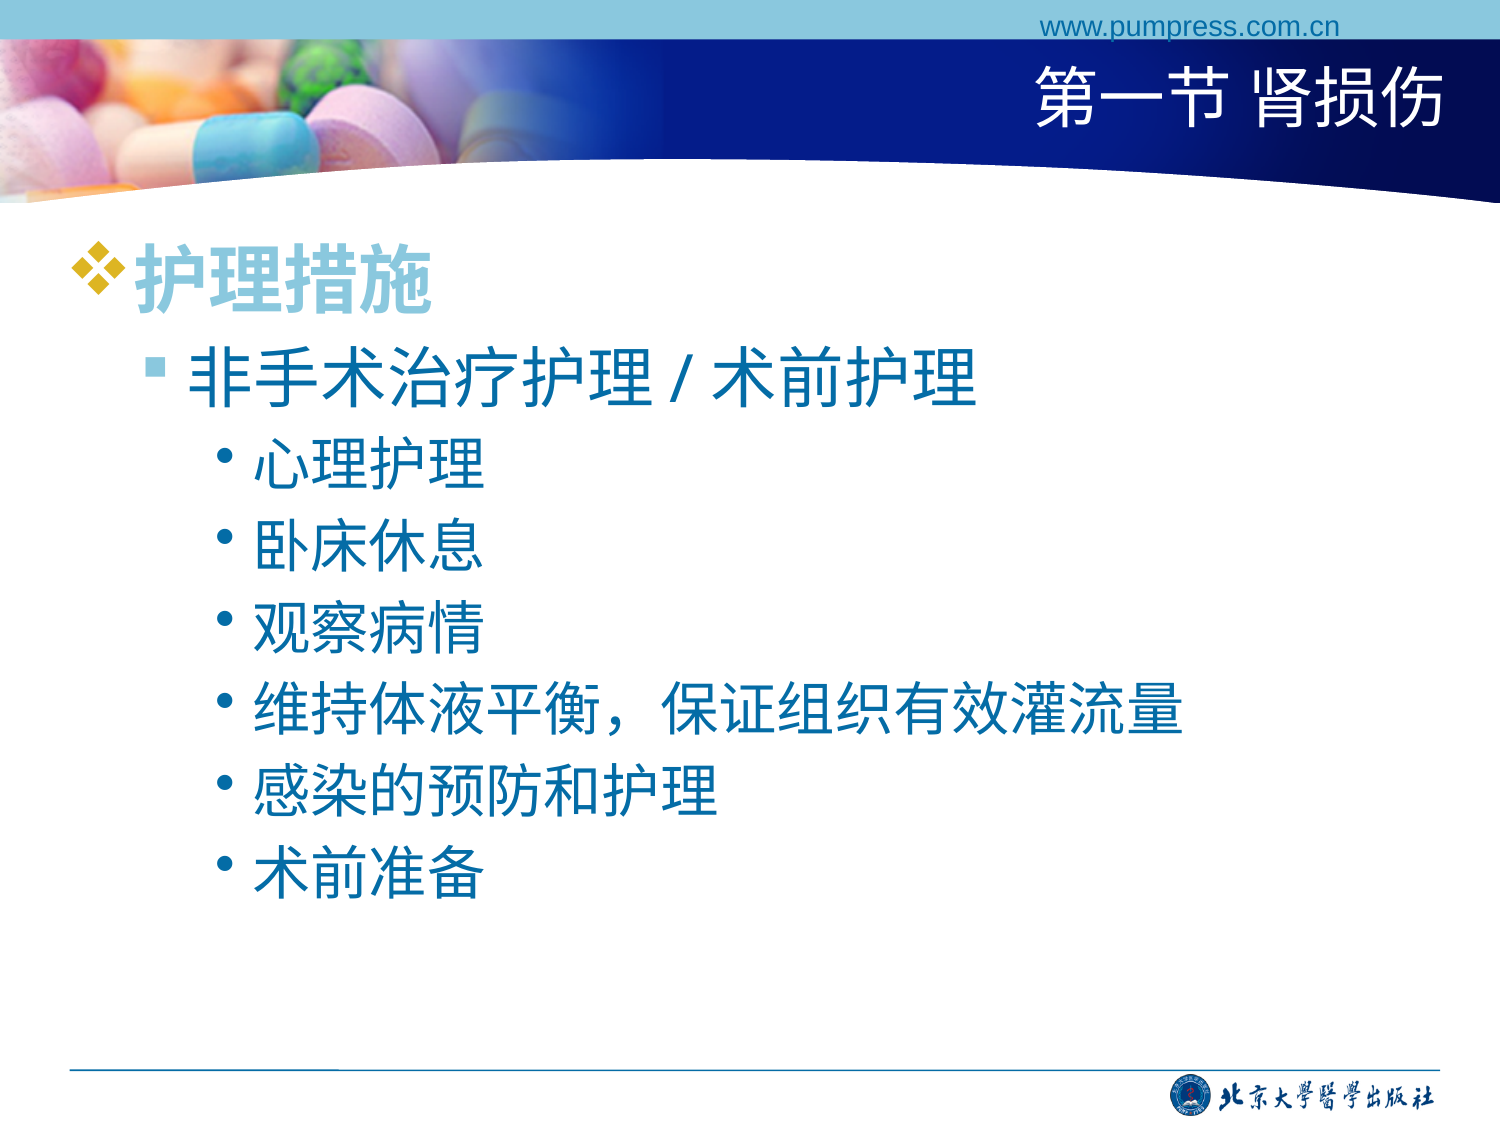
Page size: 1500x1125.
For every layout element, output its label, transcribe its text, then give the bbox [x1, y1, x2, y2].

picture [1170, 1074, 1436, 1118]
title 第一节 肾损伤 [137, 49, 1463, 143]
picture [0, 40, 1500, 203]
slide_number www.pumpress.com.cn [1025, 0, 1463, 38]
list 护理措施 非手术治疗护理/术前护理 心理护理 卧床休息 观察病情 维持体液平衡，保证组织有效灌流量 感染的预防和护理 术前准备 [49, 224, 1463, 1026]
